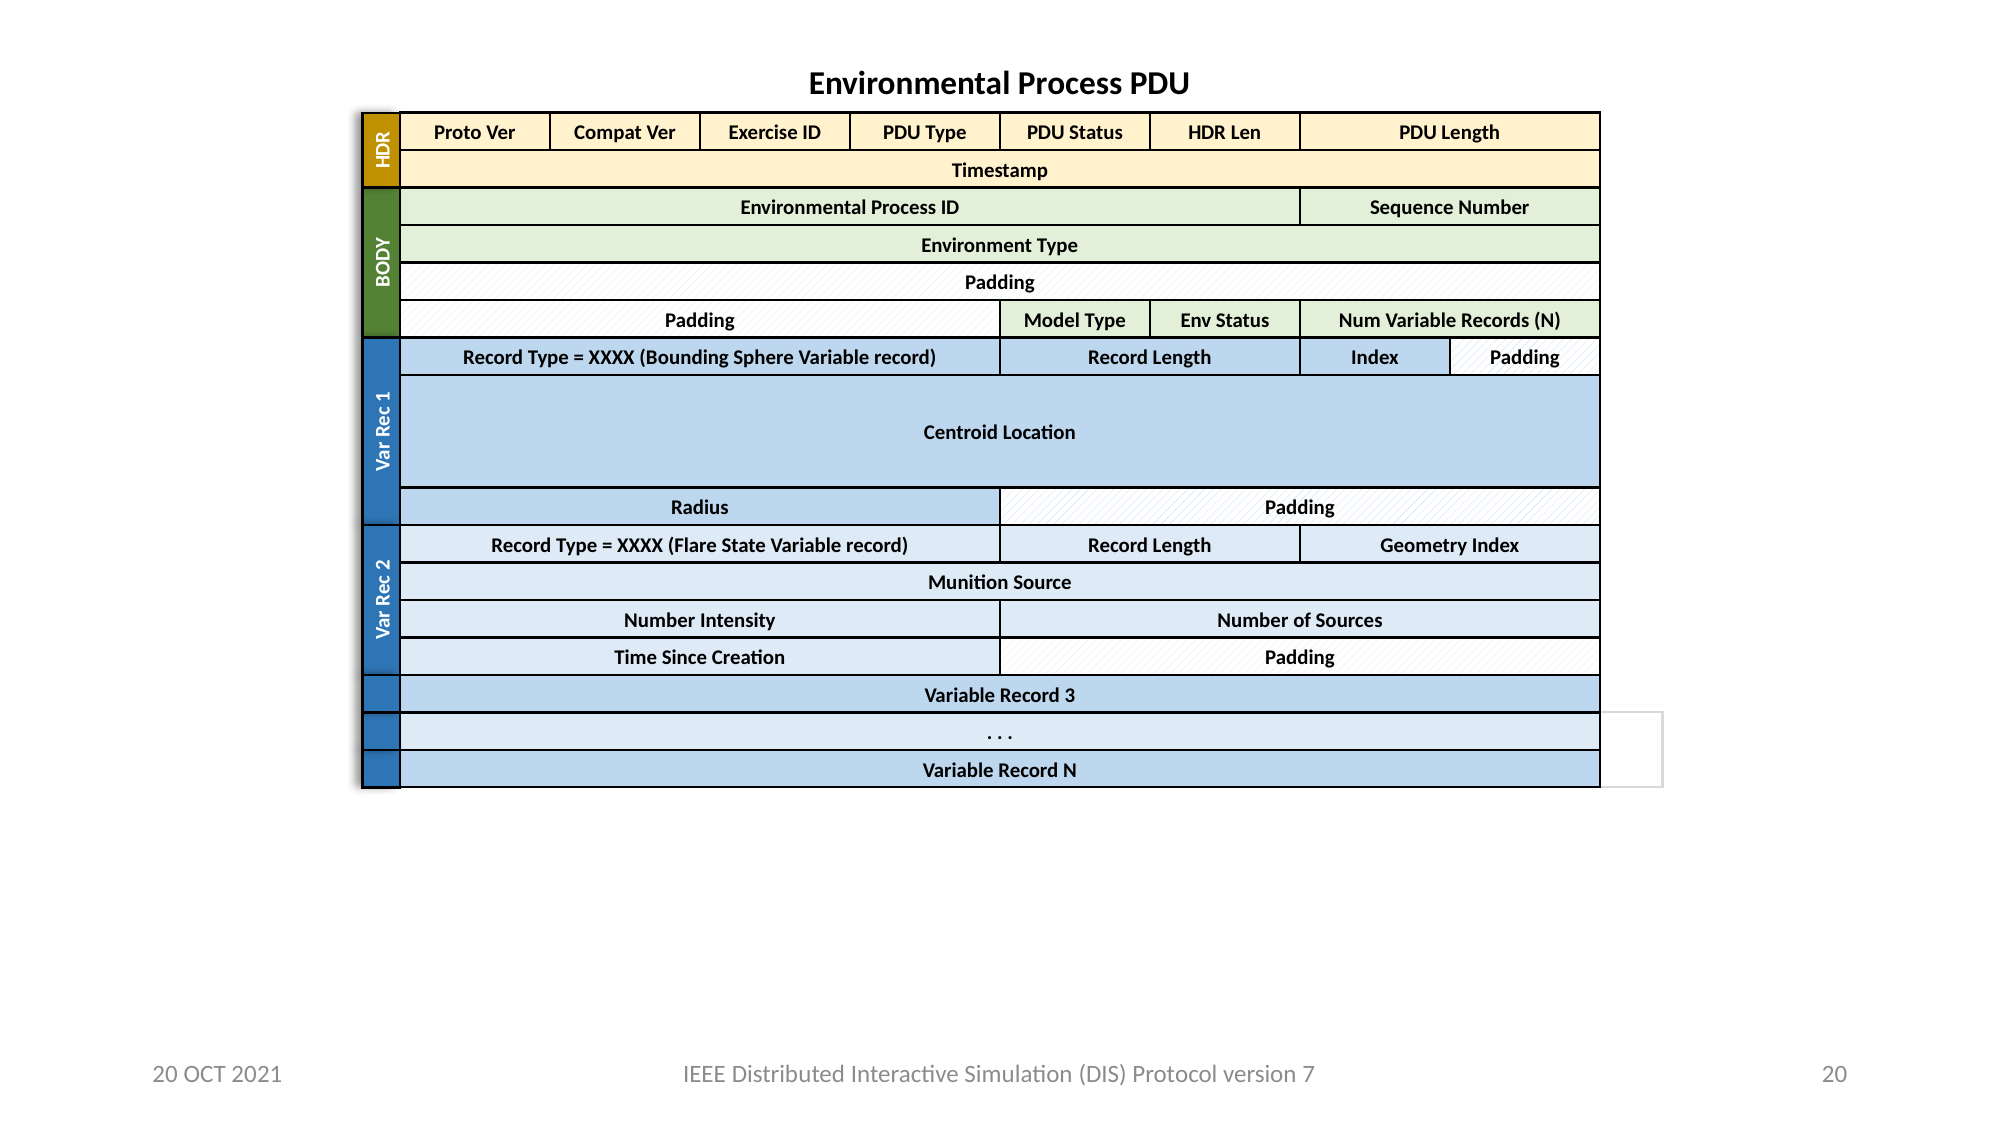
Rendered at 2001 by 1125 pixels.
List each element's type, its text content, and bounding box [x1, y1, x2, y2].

text_box . . . [401, 711, 1601, 751]
text_box Centroid Location [401, 376, 1601, 486]
footer IEEE Distributed Interactive Simulation (DIS) Protocol version 7 [662, 1042, 1338, 1103]
text_box Env Status [1149, 299, 1301, 338]
text_box Time Since Creation [399, 638, 1001, 674]
text_box PDU Type [849, 111, 999, 149]
text_box Timestamp [401, 149, 1601, 186]
text_box Index [1299, 336, 1451, 376]
text_box Environmental Process ID [401, 186, 1301, 224]
text_box Proto Ver [399, 111, 549, 149]
text_box Model Type [1001, 299, 1149, 338]
text_box Environmental Process PDU [699, 61, 1301, 101]
text_box Record Type = XXXX (Bounding Sphere Variable record) [401, 338, 999, 376]
text_box PDU Status [999, 111, 1149, 149]
text_box Munition Source [399, 561, 1601, 599]
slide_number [137, 1042, 588, 1103]
text_box Number of Sources [999, 599, 1601, 638]
text_box [1601, 711, 1664, 788]
text_box [361, 751, 401, 789]
text_box HDR Len [1149, 111, 1299, 149]
text_box Number Intensity [399, 599, 999, 638]
text_box Record Type = XXXX (Flare State Variable record) [401, 524, 999, 561]
text_box Exercise ID [699, 111, 849, 149]
text_box Var Rec 2 [361, 524, 401, 673]
text_box BODY [361, 189, 401, 336]
text_box [361, 674, 401, 714]
text_box Sequence Number [1301, 186, 1601, 224]
text_box Variable Record 3 [401, 674, 1601, 711]
text_box Environment Type [399, 224, 1601, 263]
text_box Variable Record N [401, 751, 1601, 788]
slide_number 20 [1412, 1042, 1863, 1103]
text_box Record Length [999, 338, 1299, 376]
text_box Padding [401, 263, 1601, 301]
text_box Padding [1001, 638, 1601, 674]
text_box Padding [399, 299, 1001, 338]
text_box PDU Length [1299, 111, 1601, 149]
text_box Num Variable Records (N) [1301, 301, 1601, 336]
text_box Padding [1001, 486, 1601, 524]
text_box HDR [361, 112, 401, 189]
text_box Padding [1451, 336, 1601, 376]
text_box [361, 714, 401, 751]
text_box Var Rec 1 [361, 337, 401, 523]
text_box Geometry Index [1299, 524, 1601, 561]
text_box Compat Ver [549, 111, 699, 149]
text_box Radius [399, 486, 1001, 524]
text_box Record Length [999, 524, 1299, 561]
